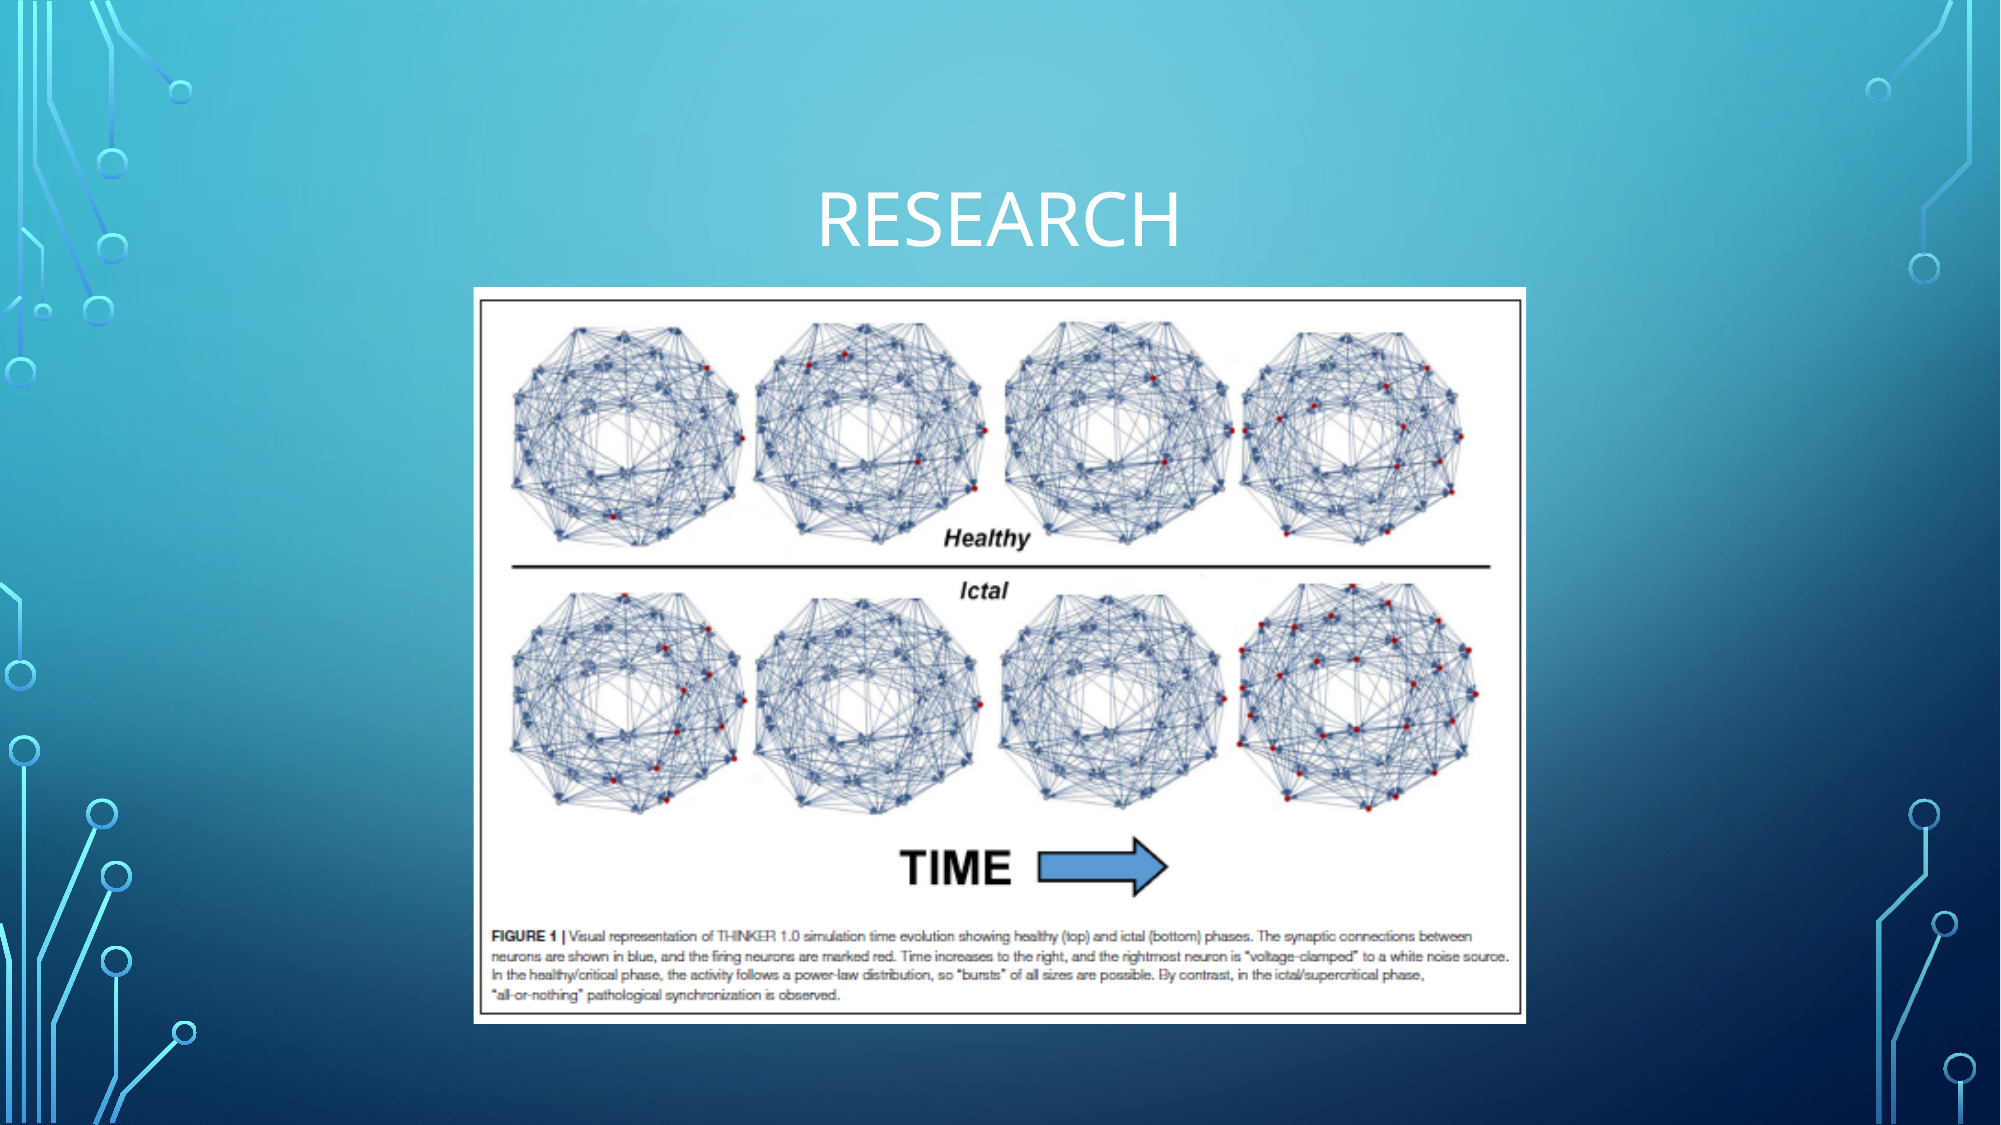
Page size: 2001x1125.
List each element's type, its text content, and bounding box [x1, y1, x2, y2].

title RESEARCH [187, 101, 1813, 344]
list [473, 286, 1527, 1024]
